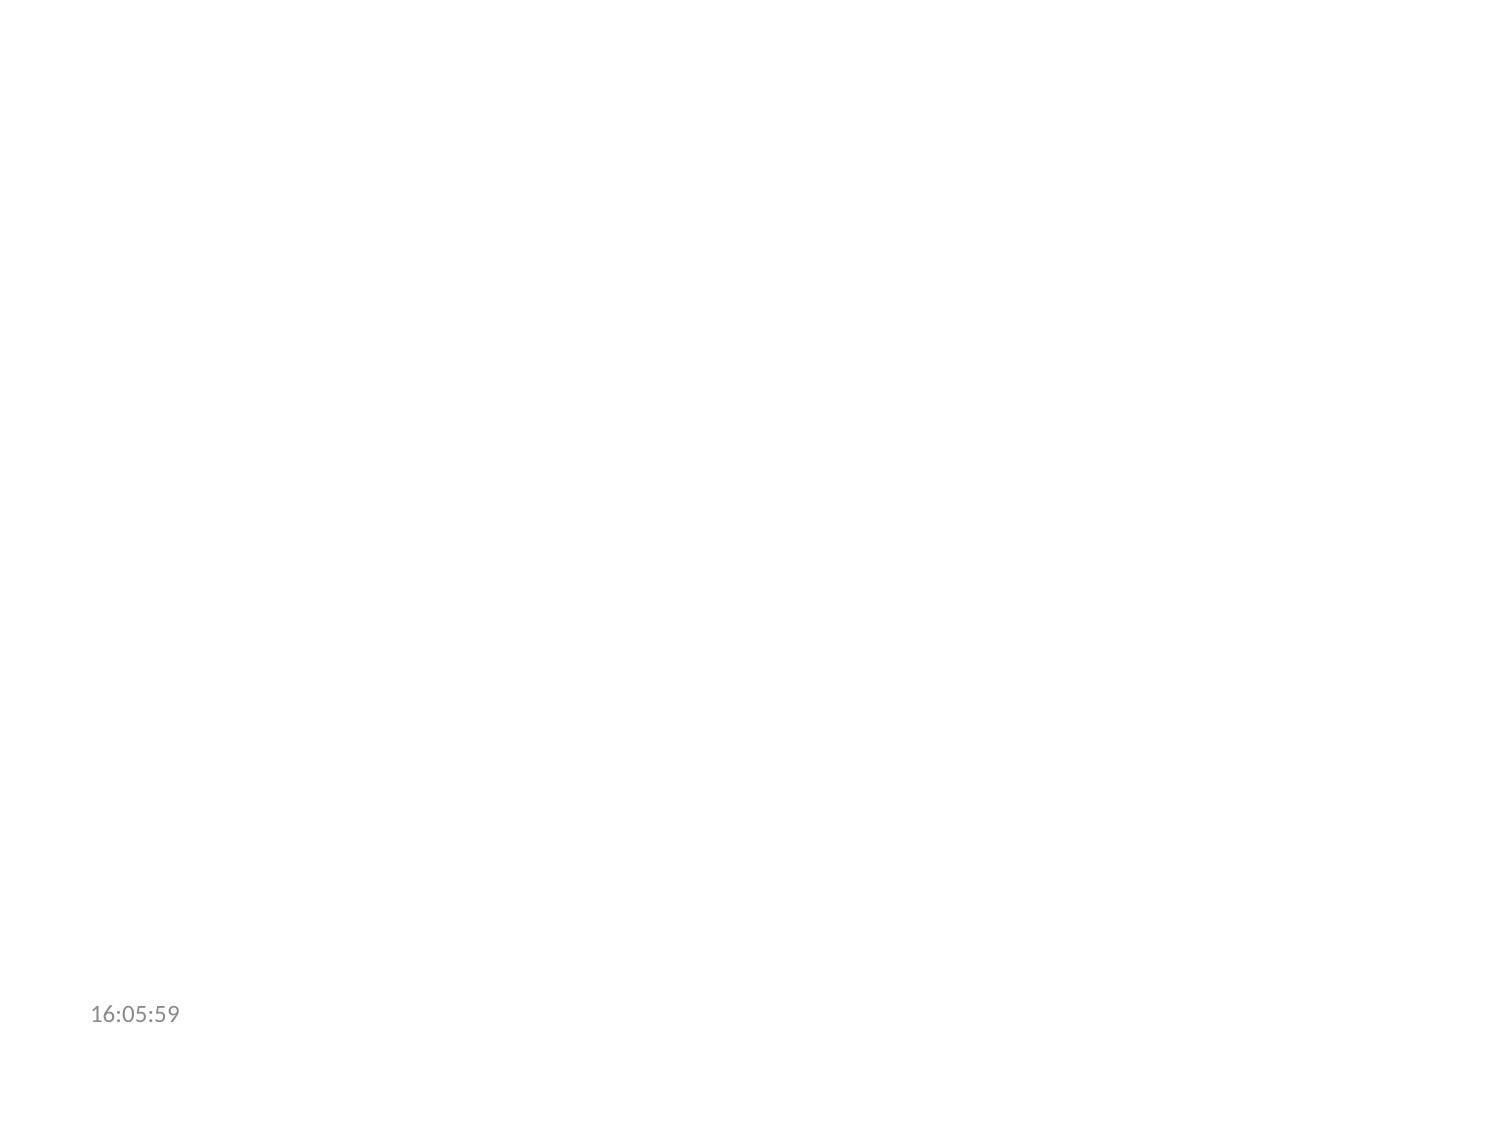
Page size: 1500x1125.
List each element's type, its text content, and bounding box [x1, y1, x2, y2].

text_box 15:35:09 [75, 982, 425, 1043]
